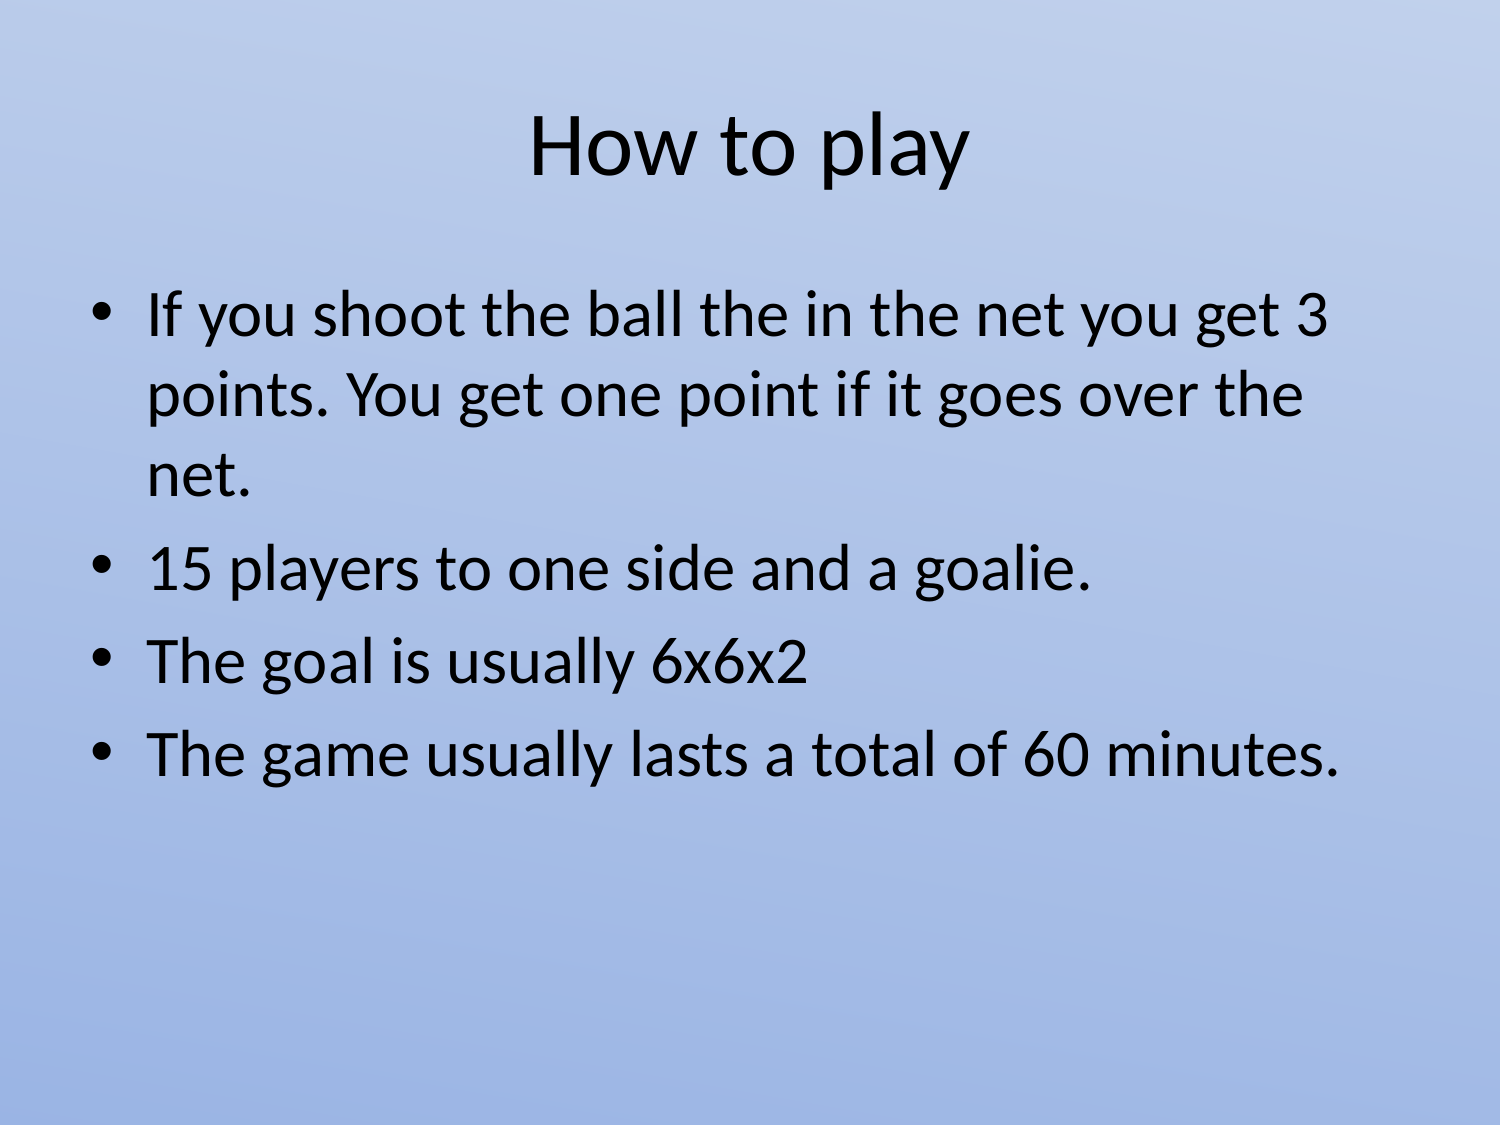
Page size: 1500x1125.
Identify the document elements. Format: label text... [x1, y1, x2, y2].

list If you shoot the ball the in the net you get 3 points. You get one point if it goes over the net. 15 players to one side and a goalie. The goal is usually 6x6x2 The game usually lasts a total of 60 minutes. [75, 262, 1425, 1005]
title How to play [75, 45, 1425, 233]
